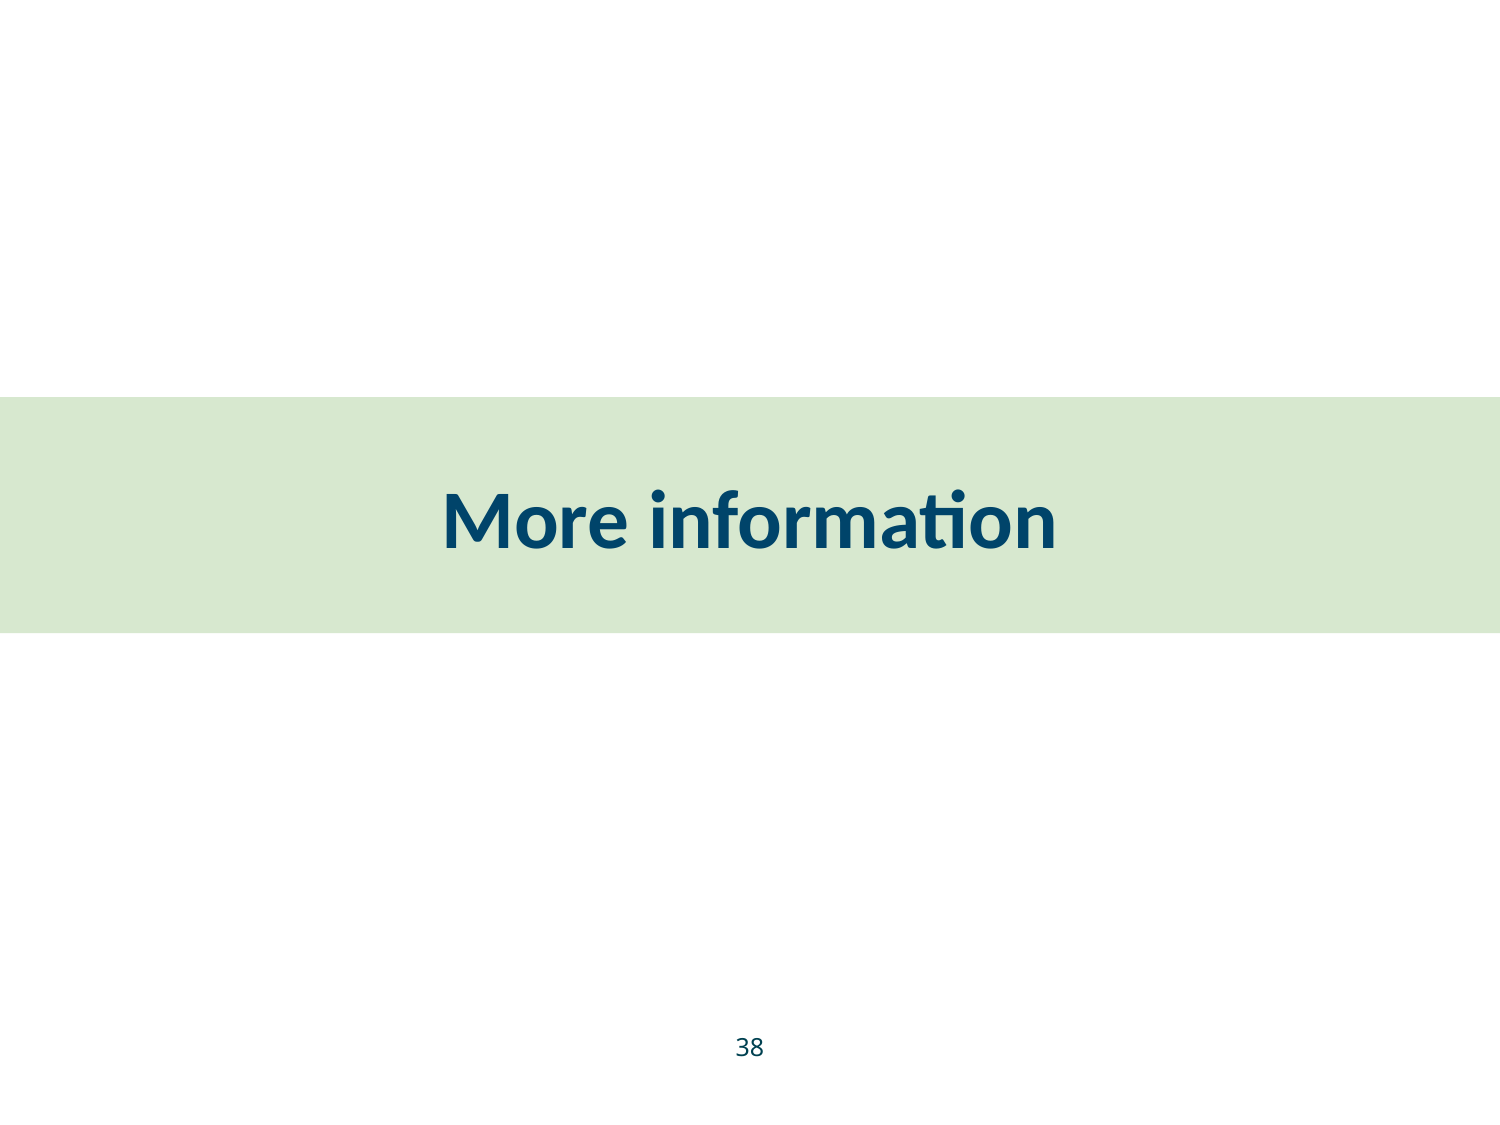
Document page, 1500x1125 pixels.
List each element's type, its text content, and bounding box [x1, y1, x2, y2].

text_box More information [0, 397, 1500, 634]
footer 38 [512, 1024, 988, 1103]
